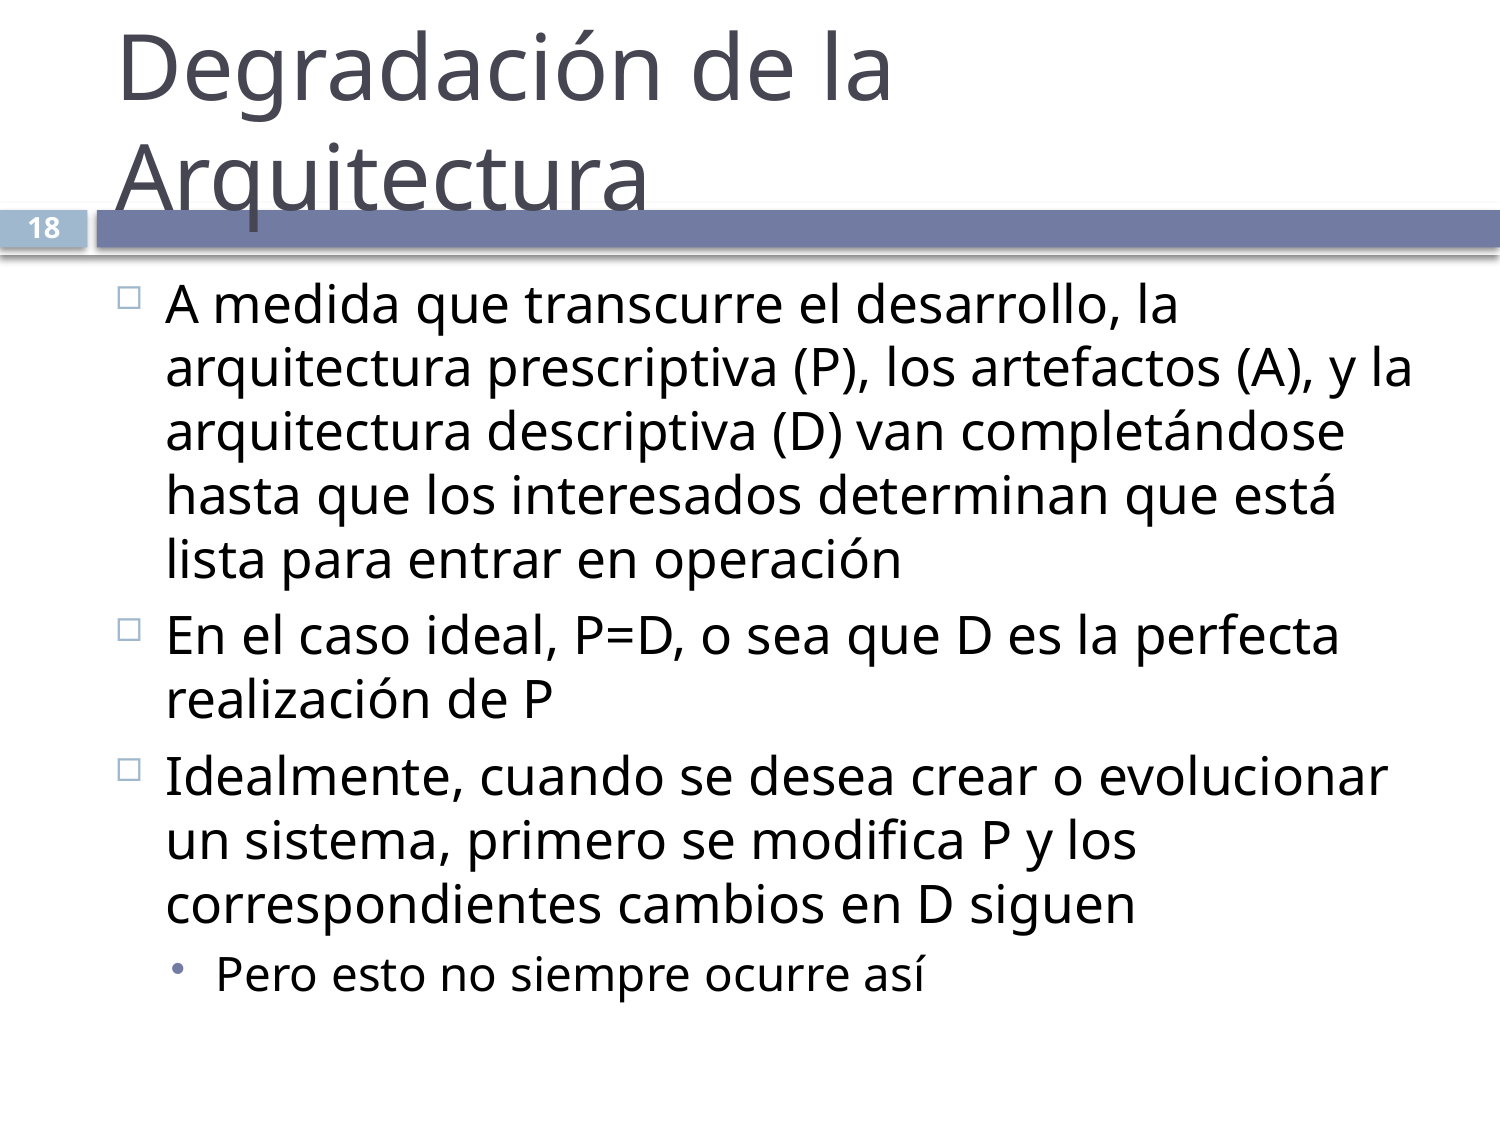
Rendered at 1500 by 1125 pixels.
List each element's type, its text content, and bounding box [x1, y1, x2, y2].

list A medida que transcurre el desarrollo, la arquitectura prescriptiva (P), los artefactos (A), y la arquitectura descriptiva (D) van completándose hasta que los interesados determinan que está lista para entrar en operación En el caso ideal, P=D, o sea que D es la perfecta realización de P Idealmente, cuando se desea crear o evolucionar un sistema, primero se modifica P y los correspondientes cambios en D siguen Pero esto no siempre ocurre así [100, 262, 1438, 1020]
title Degradación de la Arquitectura [100, 37, 1438, 200]
slide_number 18 [0, 208, 88, 249]
